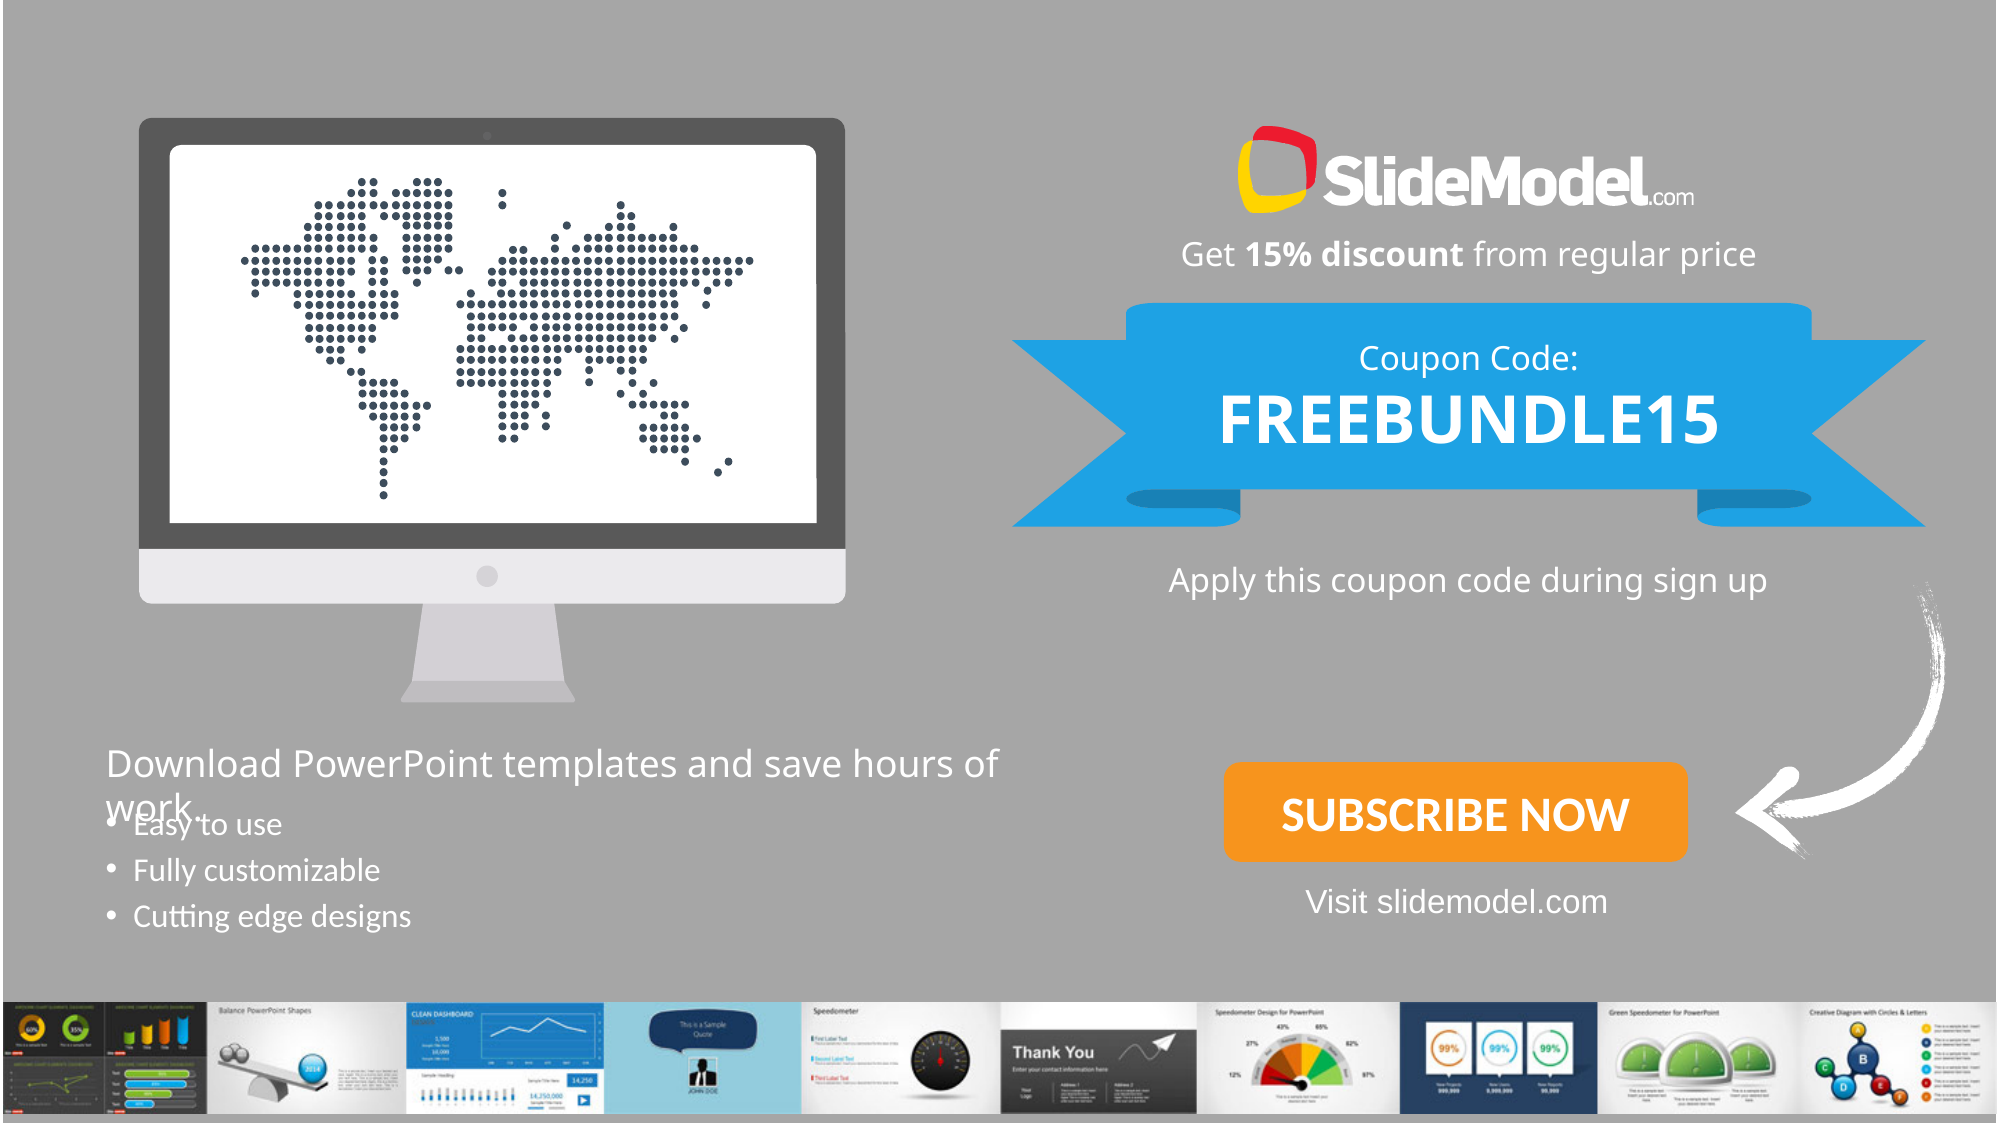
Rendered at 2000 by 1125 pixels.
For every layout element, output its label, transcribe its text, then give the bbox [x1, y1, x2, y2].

text_box Download PowerPoint templates and save hours of work. [90, 732, 1058, 837]
text_box [1012, 302, 1926, 527]
text_box Visit slidemodel.com [1248, 874, 1667, 926]
text_box Get 15% discount from regular price [1058, 226, 1880, 281]
text_box [1926, 587, 1935, 601]
picture [1236, 126, 1694, 213]
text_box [138, 117, 846, 703]
text_box [2, 0, 1997, 1124]
text_box [1734, 594, 1946, 860]
text_box SUBSCRIBE NOW [1222, 761, 1690, 863]
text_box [240, 178, 754, 500]
text_box Coupon Code: FREEBUNDLE15 [1172, 329, 1766, 464]
text_box Easy to use Fully customizable Cutting edge designs [90, 837, 863, 942]
picture [3, 1002, 1997, 1114]
text_box Apply this coupon code during sign up [1129, 551, 1809, 607]
